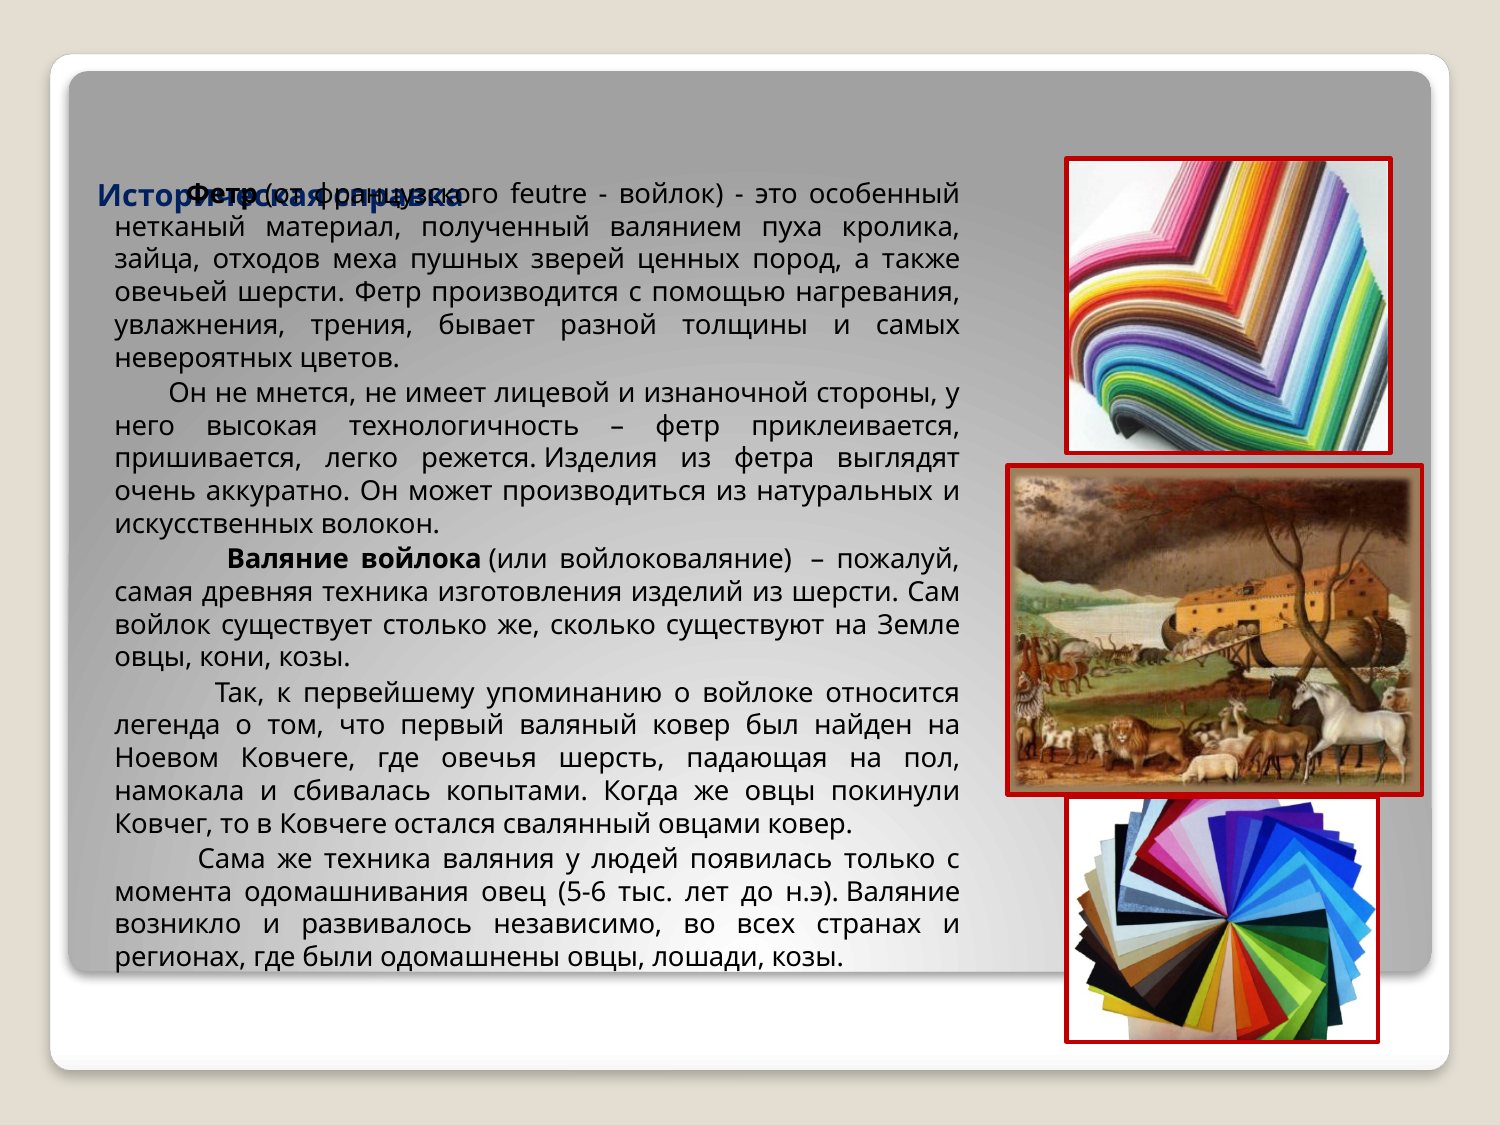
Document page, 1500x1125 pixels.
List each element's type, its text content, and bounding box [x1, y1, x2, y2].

picture [1068, 160, 1389, 451]
list Фетр (от французского feutre - войлок) - это особенный нетканый материал, полученный валянием пуха кролика, зайца, отходов меха пушных зверей ценных пород, а также овечьей шерсти. Фетр производится с помощью нагревания, увлажнения, трения, бывает разной толщины и самых невероятных цветов. Он не мнется, не имеет лицевой и изнаночной стороны, у него высокая технологичность – фетр приклеивается, пришивается, легко режется. Изделия из фетра выглядят очень аккуратно. Он может производиться из натуральных и искусственных волокон. Валяние войлока (или войлоковаляние) – пожалуй, самая древняя техника изготовления изделий из шерсти. Сам войлок существует столько же, сколько существуют на Земле овцы, кони, козы. Так, к первейшему упоминанию о войлоке относится легенда о том, что первый валяный ковер был найден на Ноевом Ковчеге, где овечья шерсть, падающая на пол, намокала и сбивалась копытами. Когда же овцы покинули Ковчег, то в Ковчеге остался свалянный овцами ковер. Сама же техника валяния у людей появилась только с момента одомашнивания овец (5-6 тыс. лет до н.э). Валяние возникло и развивалось независимо, во всех странах и регионах, где были одомашнены овцы, лошади, козы. [41, 160, 975, 1005]
picture [1009, 467, 1421, 793]
picture [1068, 798, 1376, 1040]
title Историческая справка [82, 128, 1432, 257]
